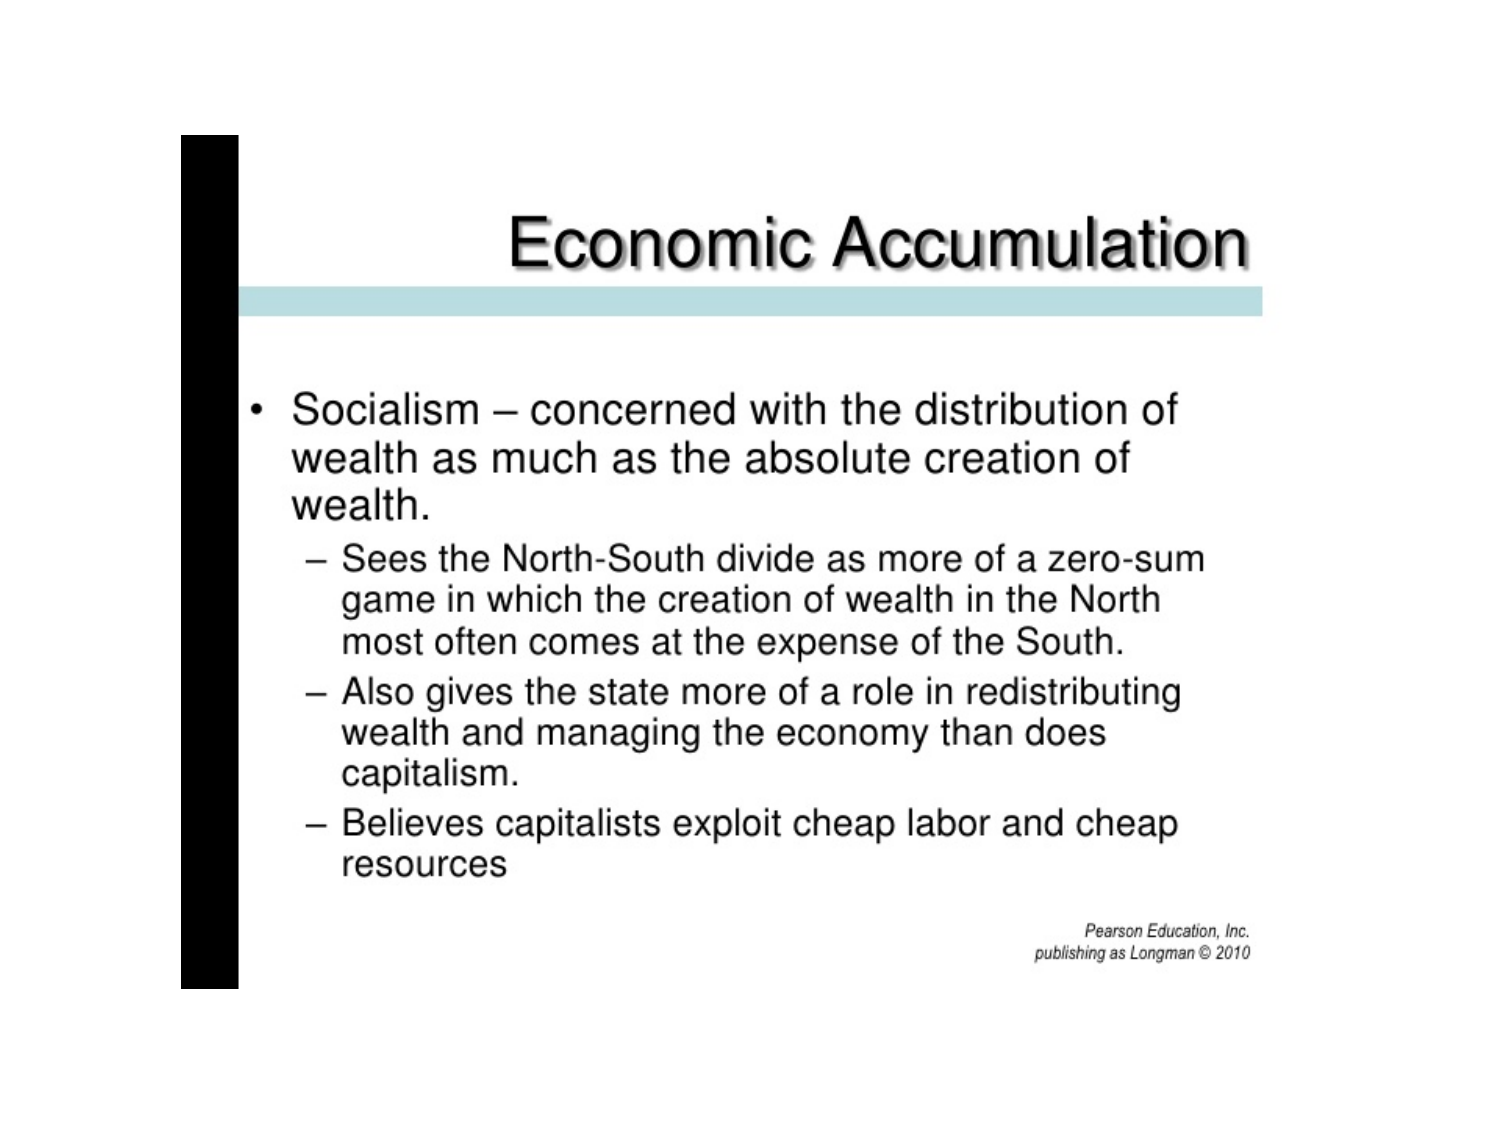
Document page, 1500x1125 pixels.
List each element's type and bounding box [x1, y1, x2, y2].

picture [180, 135, 1319, 990]
